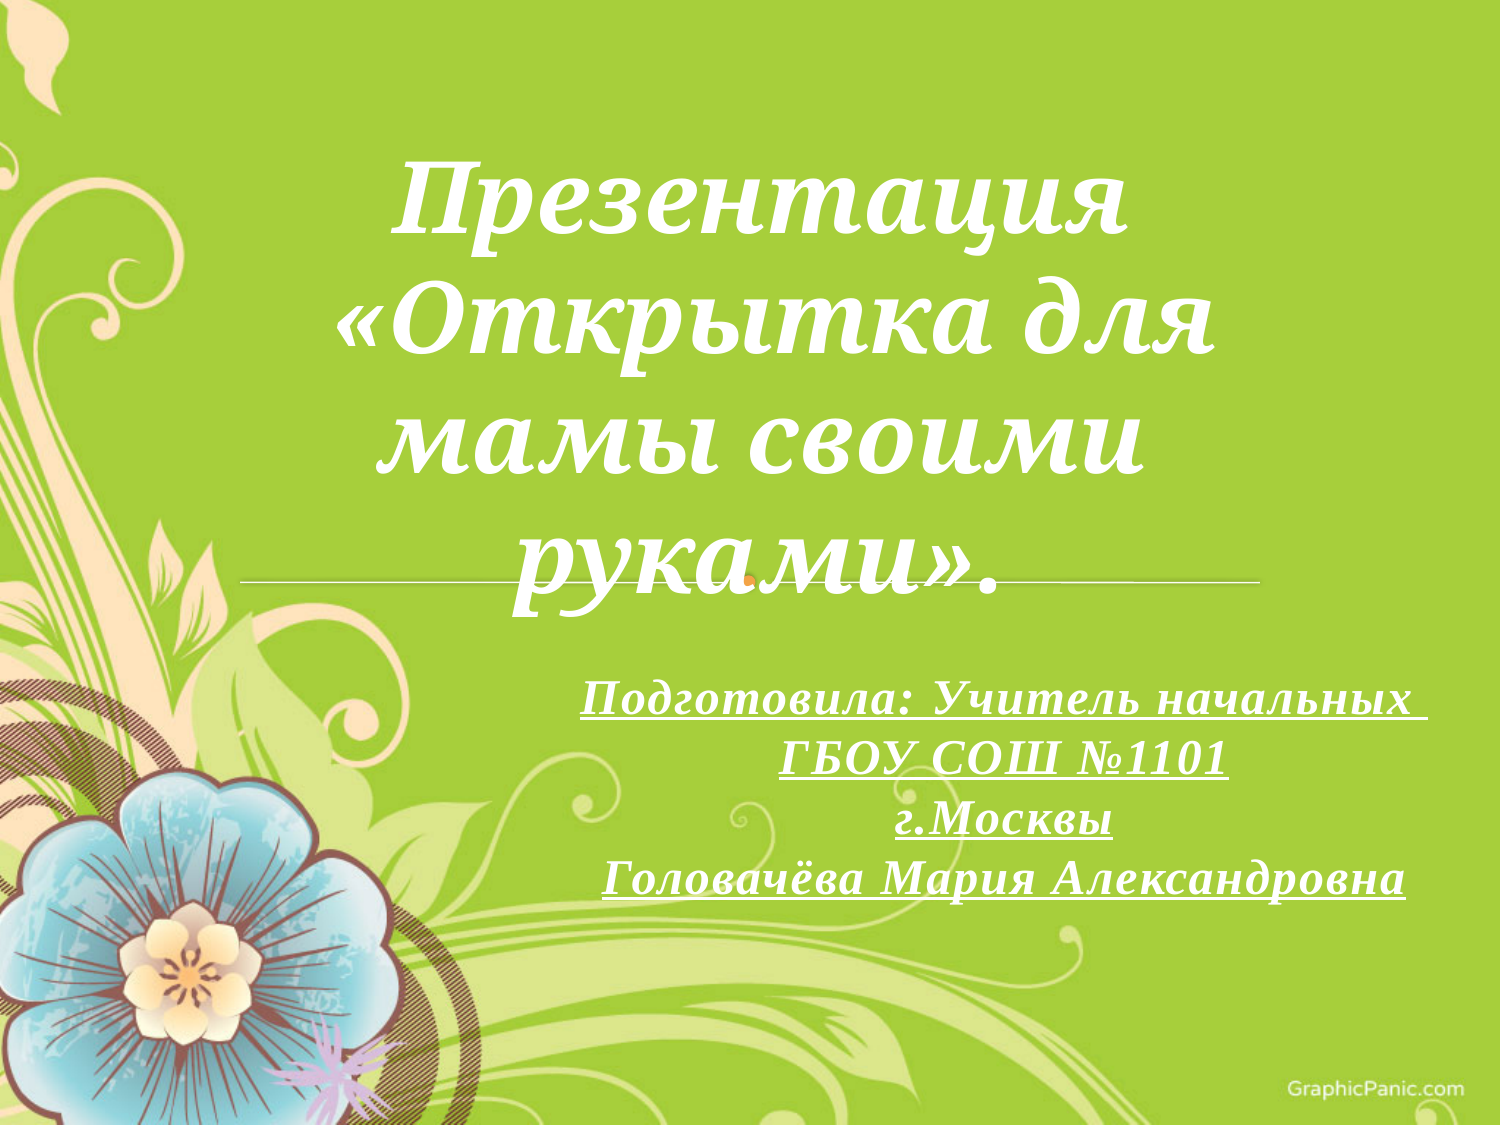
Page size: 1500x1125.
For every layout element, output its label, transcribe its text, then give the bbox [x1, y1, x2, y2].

subtitle Подготовила: Учитель начальных ГБОУ СОШ №1101 г.Москвы Головачёва Мария Александровна [561, 656, 1447, 941]
picture [0, 0, 1500, 1125]
text_box Презентация «Открытка для мамы своими руками». [123, 149, 1400, 598]
